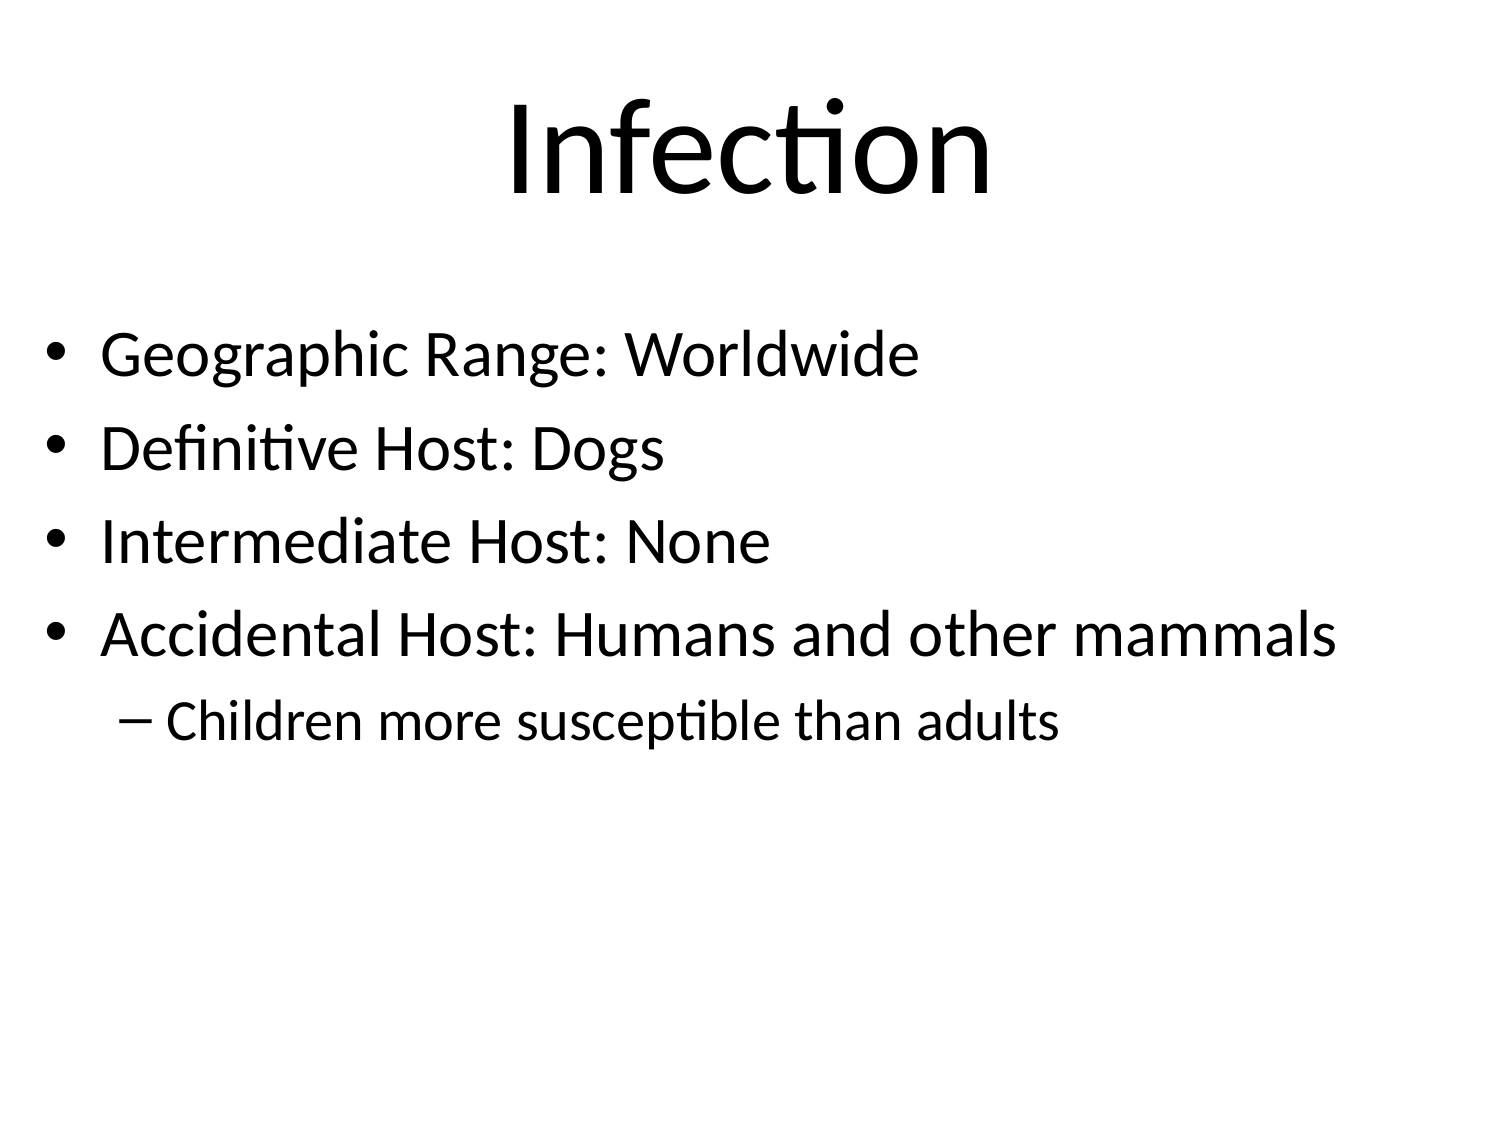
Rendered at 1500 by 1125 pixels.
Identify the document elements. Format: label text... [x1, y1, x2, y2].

title Infection [75, 45, 1425, 233]
list Geographic Range: Worldwide Definitive Host: Dogs Intermediate Host: None Accidental Host: Humans and other mammals Children more susceptible than adults [29, 302, 1459, 1023]
